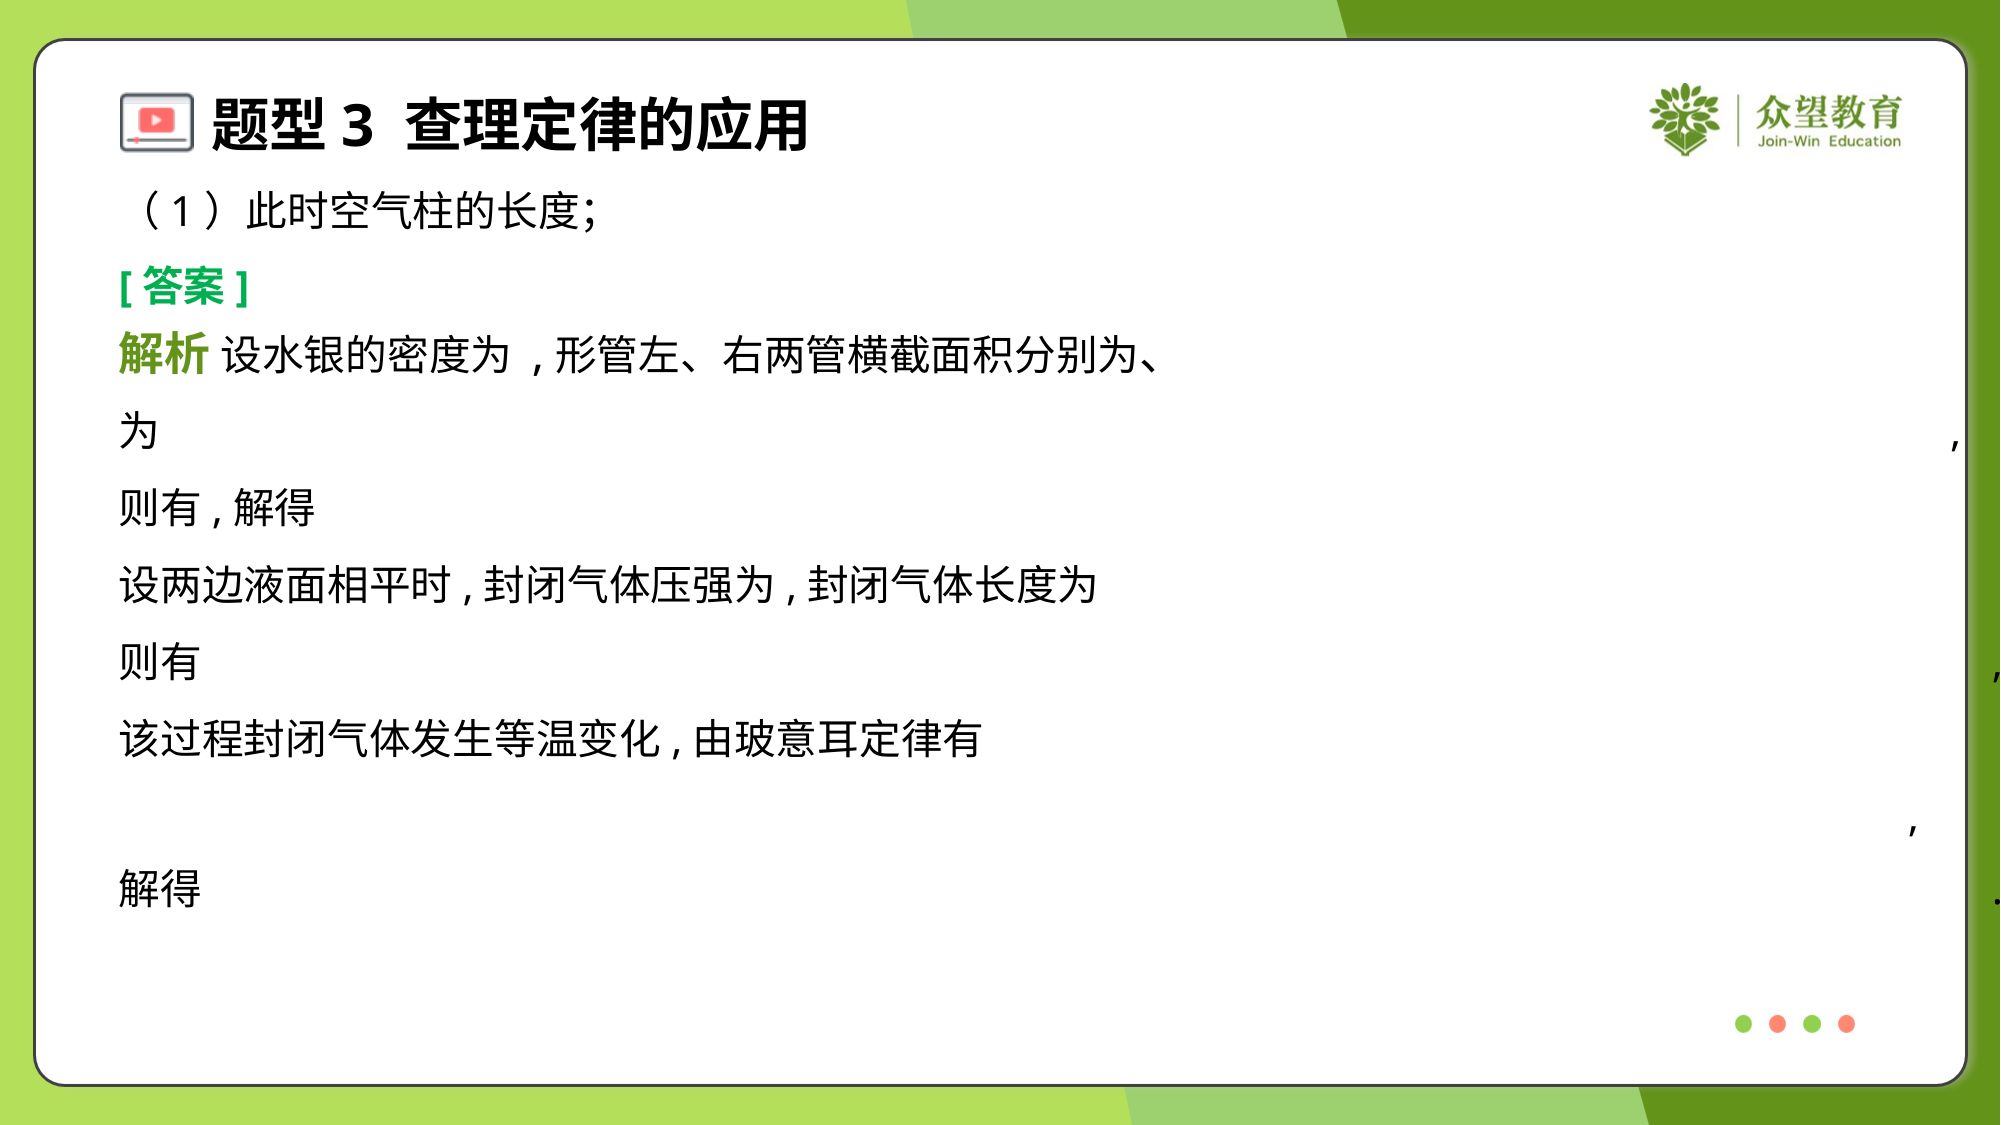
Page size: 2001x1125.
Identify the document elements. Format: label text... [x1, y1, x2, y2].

picture [0, 0, 2000, 1125]
text_box （1）此时空气柱的长度； [118, 159, 1883, 227]
